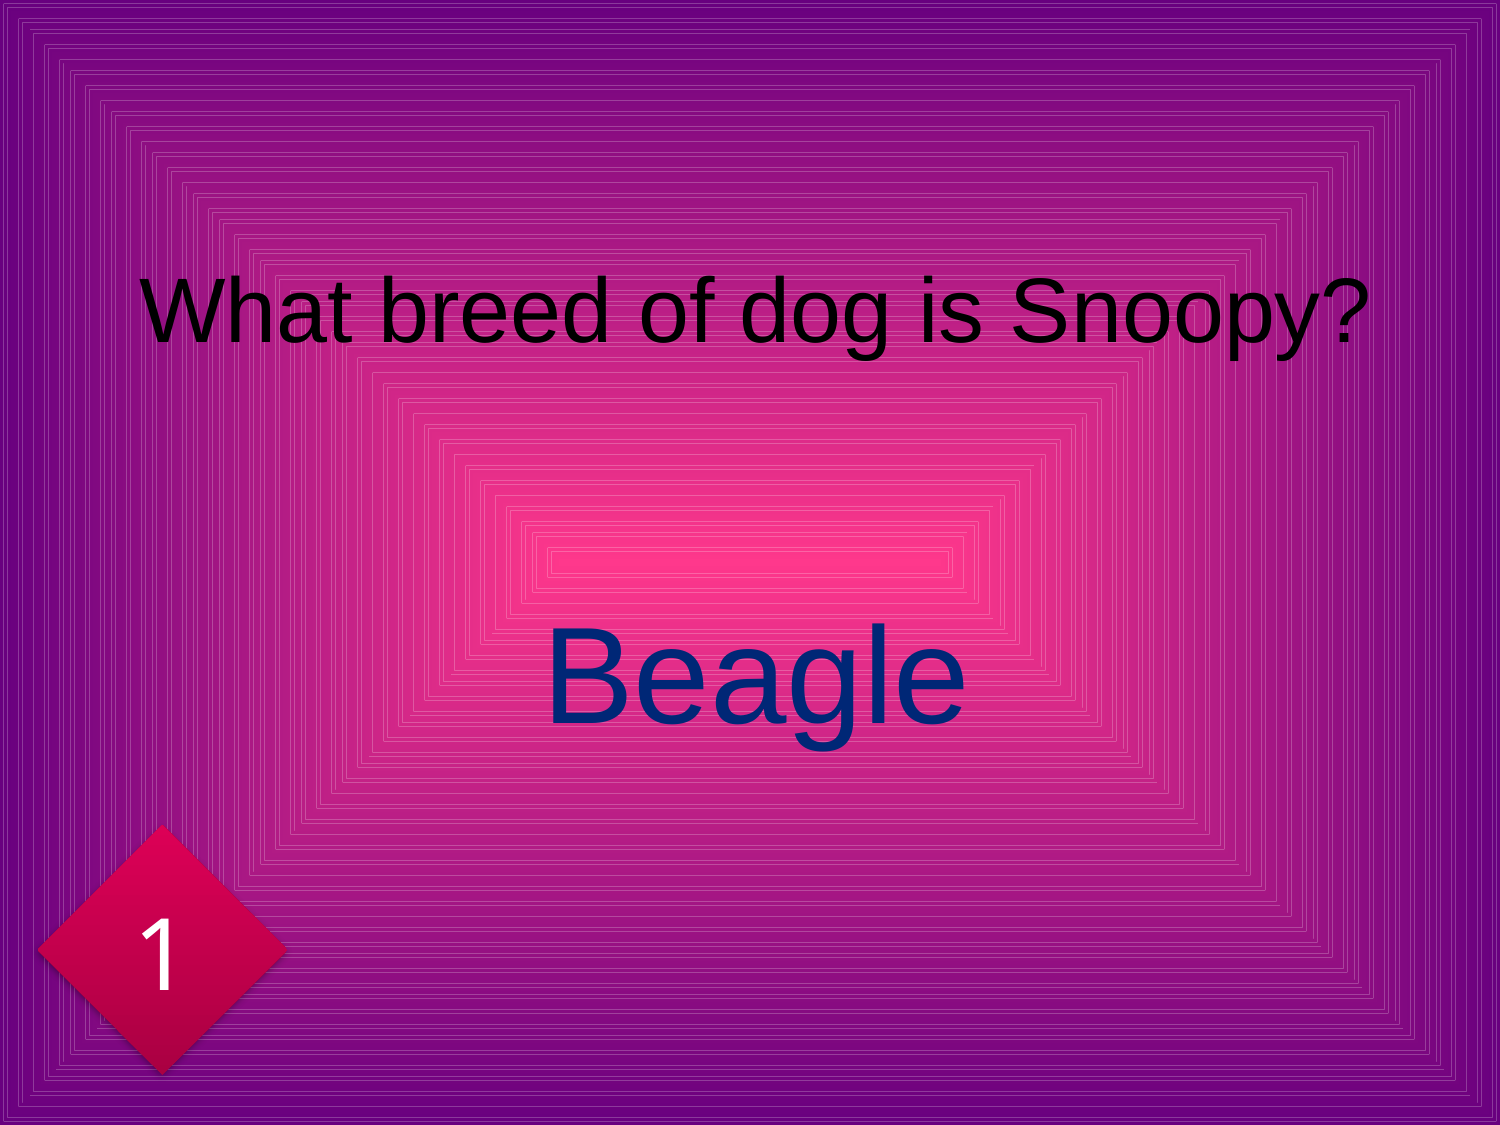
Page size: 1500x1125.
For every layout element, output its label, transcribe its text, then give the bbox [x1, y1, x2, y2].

title What breed of dog is Snoopy? [112, 137, 1401, 476]
text_box 1 [37, 838, 288, 1075]
text_box Beagle [112, 500, 1400, 838]
